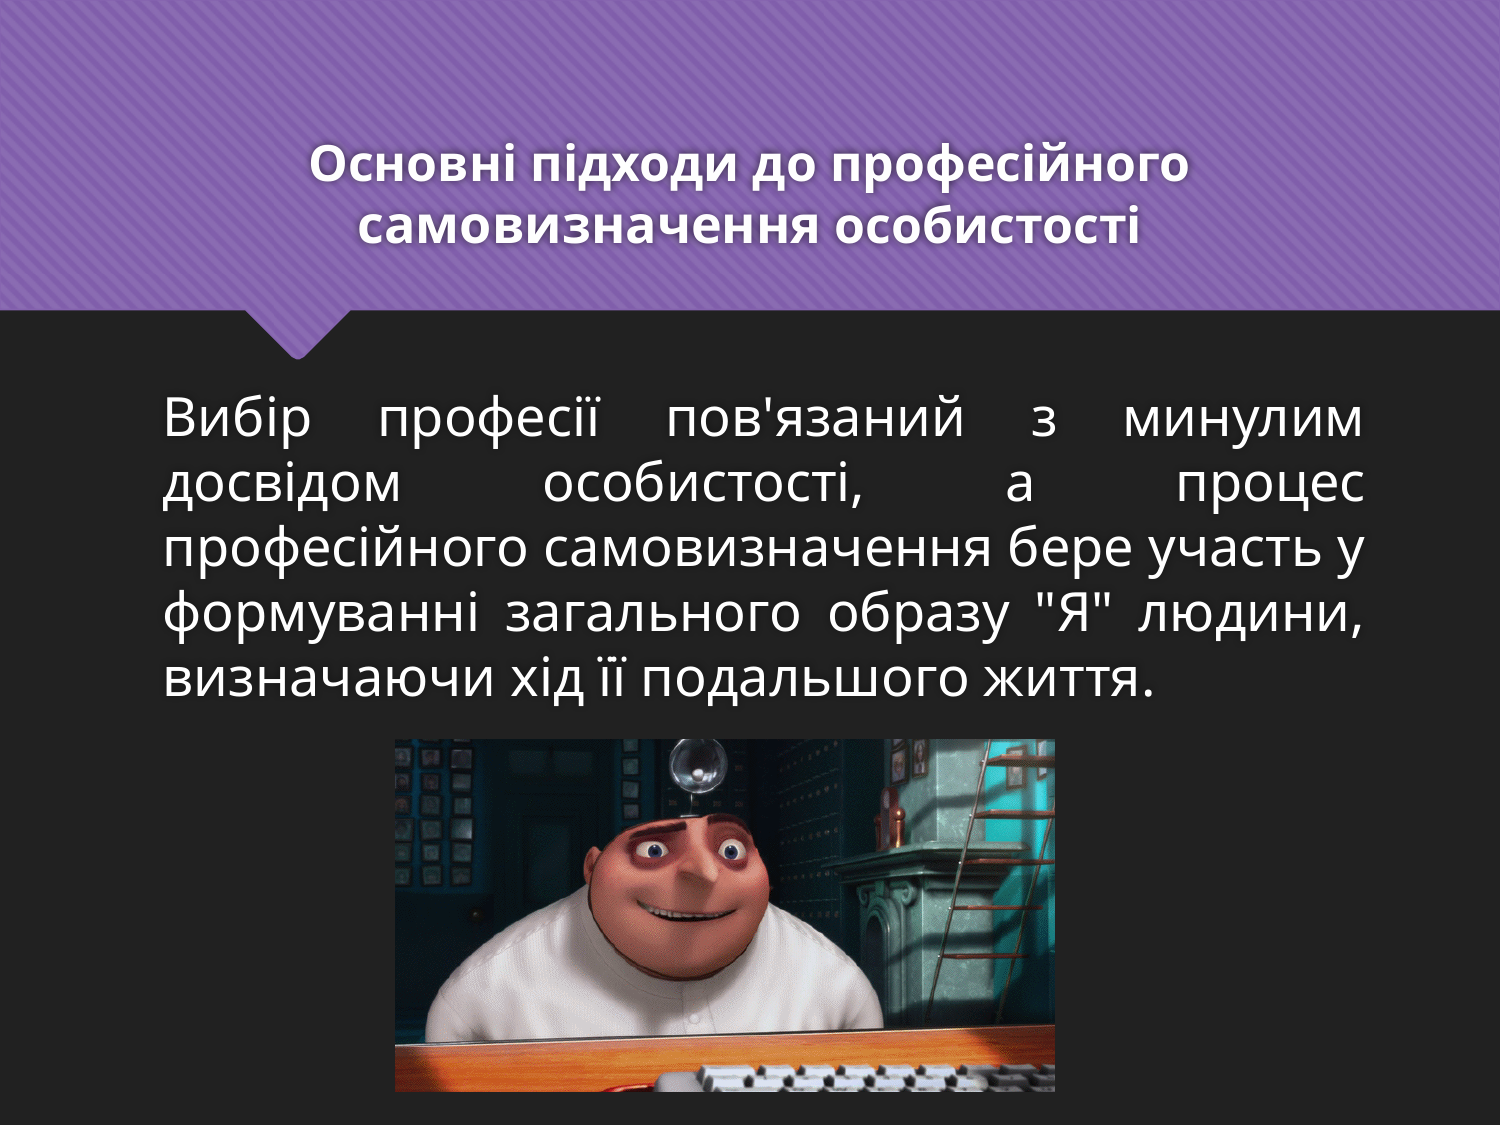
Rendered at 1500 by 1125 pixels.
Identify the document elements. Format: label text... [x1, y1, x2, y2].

picture [395, 739, 1056, 1092]
title Основні підходи до професійного самовизначення особистості [132, 101, 1368, 261]
list Вибір професії пов'язаний з минулим досвідом особистості, а процес професійного самовизначення бере участь у формуванні загального образу "Я" людини, визначаючи хід її подальшого життя. [147, 302, 1382, 787]
